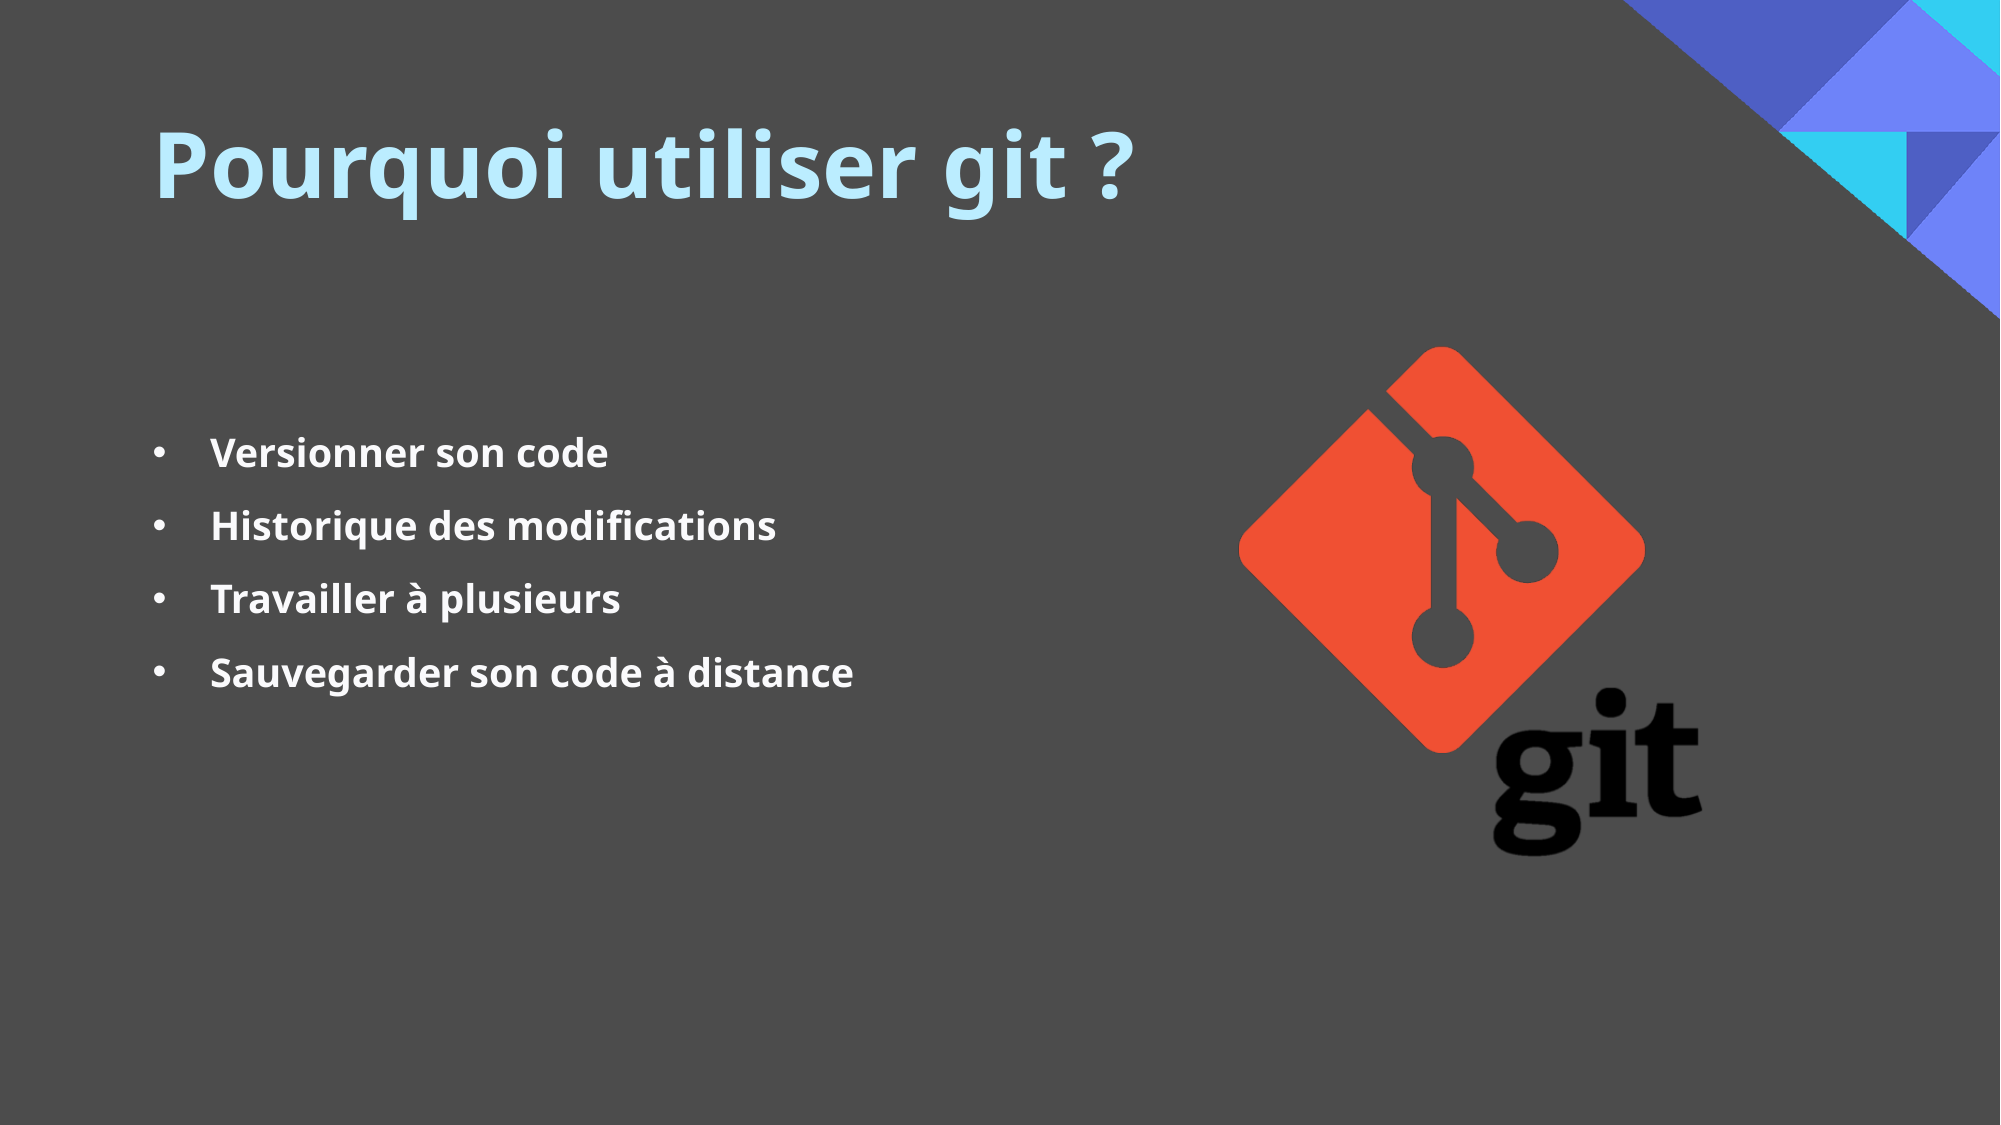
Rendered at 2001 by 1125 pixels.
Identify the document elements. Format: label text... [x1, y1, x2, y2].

picture [1622, 0, 2000, 319]
title Pourquoi utiliser git ? [137, 59, 1863, 278]
list Versionner son code Historique des modifications Travailler à plusieurs Sauvegarder son code à distance [137, 410, 984, 705]
picture [1212, 326, 1760, 874]
